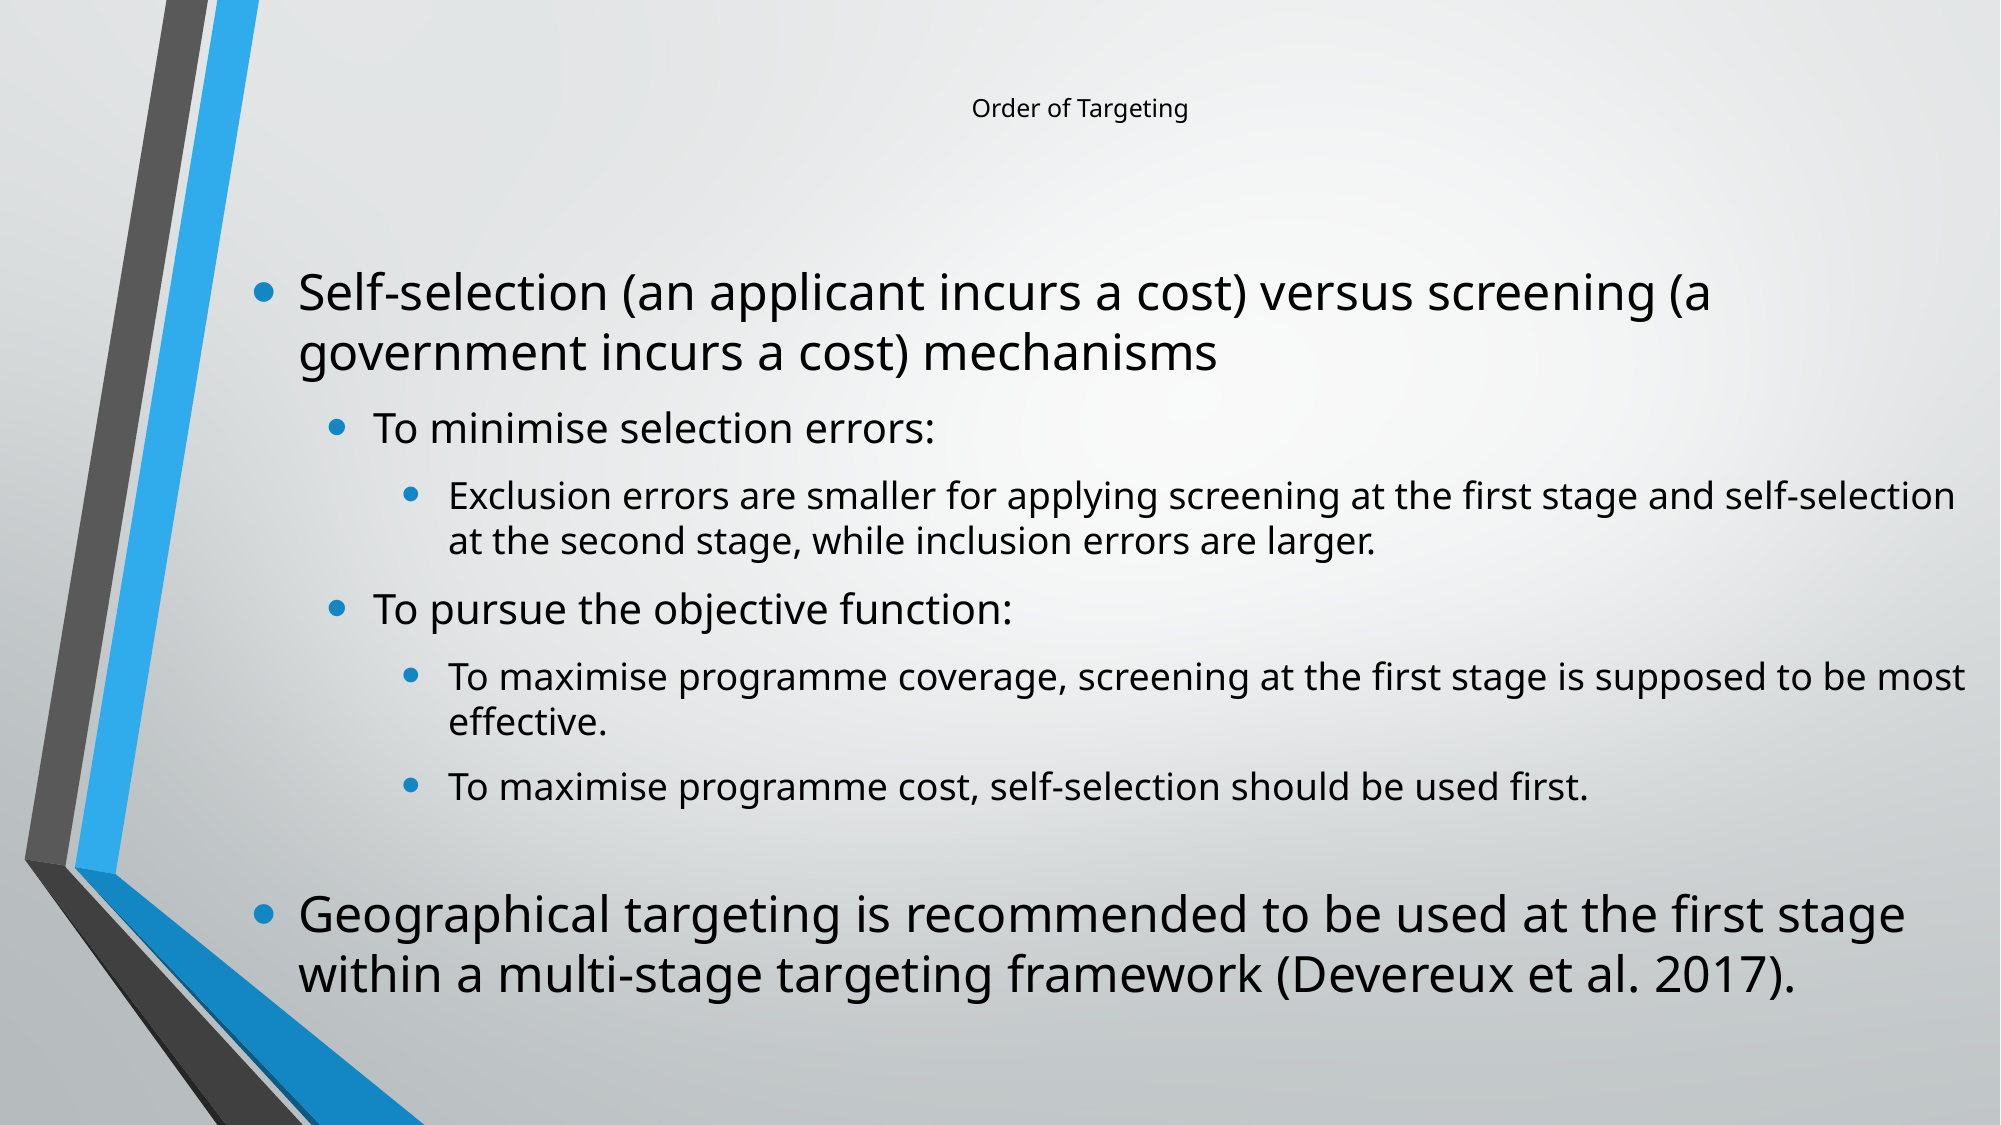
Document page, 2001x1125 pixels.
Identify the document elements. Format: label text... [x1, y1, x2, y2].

list Self-selection (an applicant incurs a cost) versus screening (a government incurs a cost) mechanisms To minimise selection errors: Exclusion errors are smaller for applying screening at the first stage and self-selection at the second stage, while inclusion errors are larger. To pursue the objective function: To maximise programme coverage, screening at the first stage is supposed to be most effective. To maximise programme cost, self-selection should be used first. Geographical targeting is recommended to be used at the first stage within a multi-stage targeting framework (Devereux et al. 2017). [236, 43, 1988, 1125]
